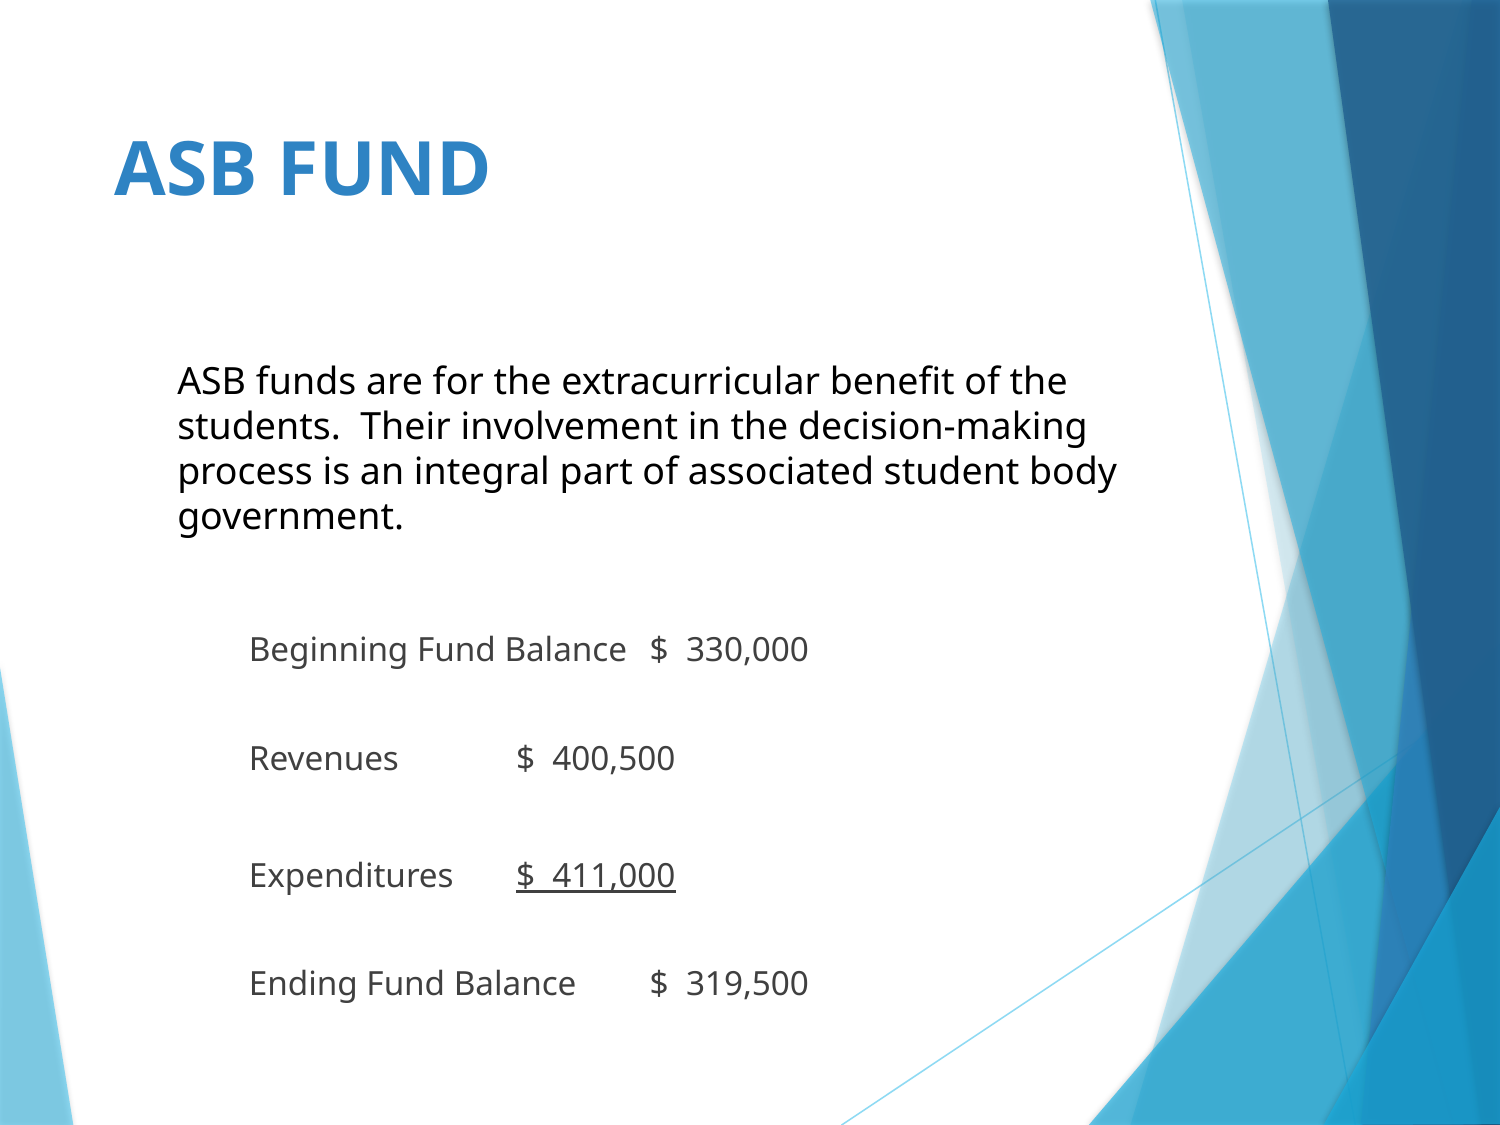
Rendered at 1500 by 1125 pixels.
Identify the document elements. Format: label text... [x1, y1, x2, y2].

title ASB FUND [99, 112, 1125, 250]
list Beginning Fund Balance $ 330,000 Revenues $ 400,500 Expenditures $ 411,000 Ending Fund Balance $ 319,500 [100, 562, 1375, 1025]
text_box ASB funds are for the extracurricular benefit of the students. Their involvement in the decision-making process is an integral part of associated student body government. [162, 349, 1244, 544]
